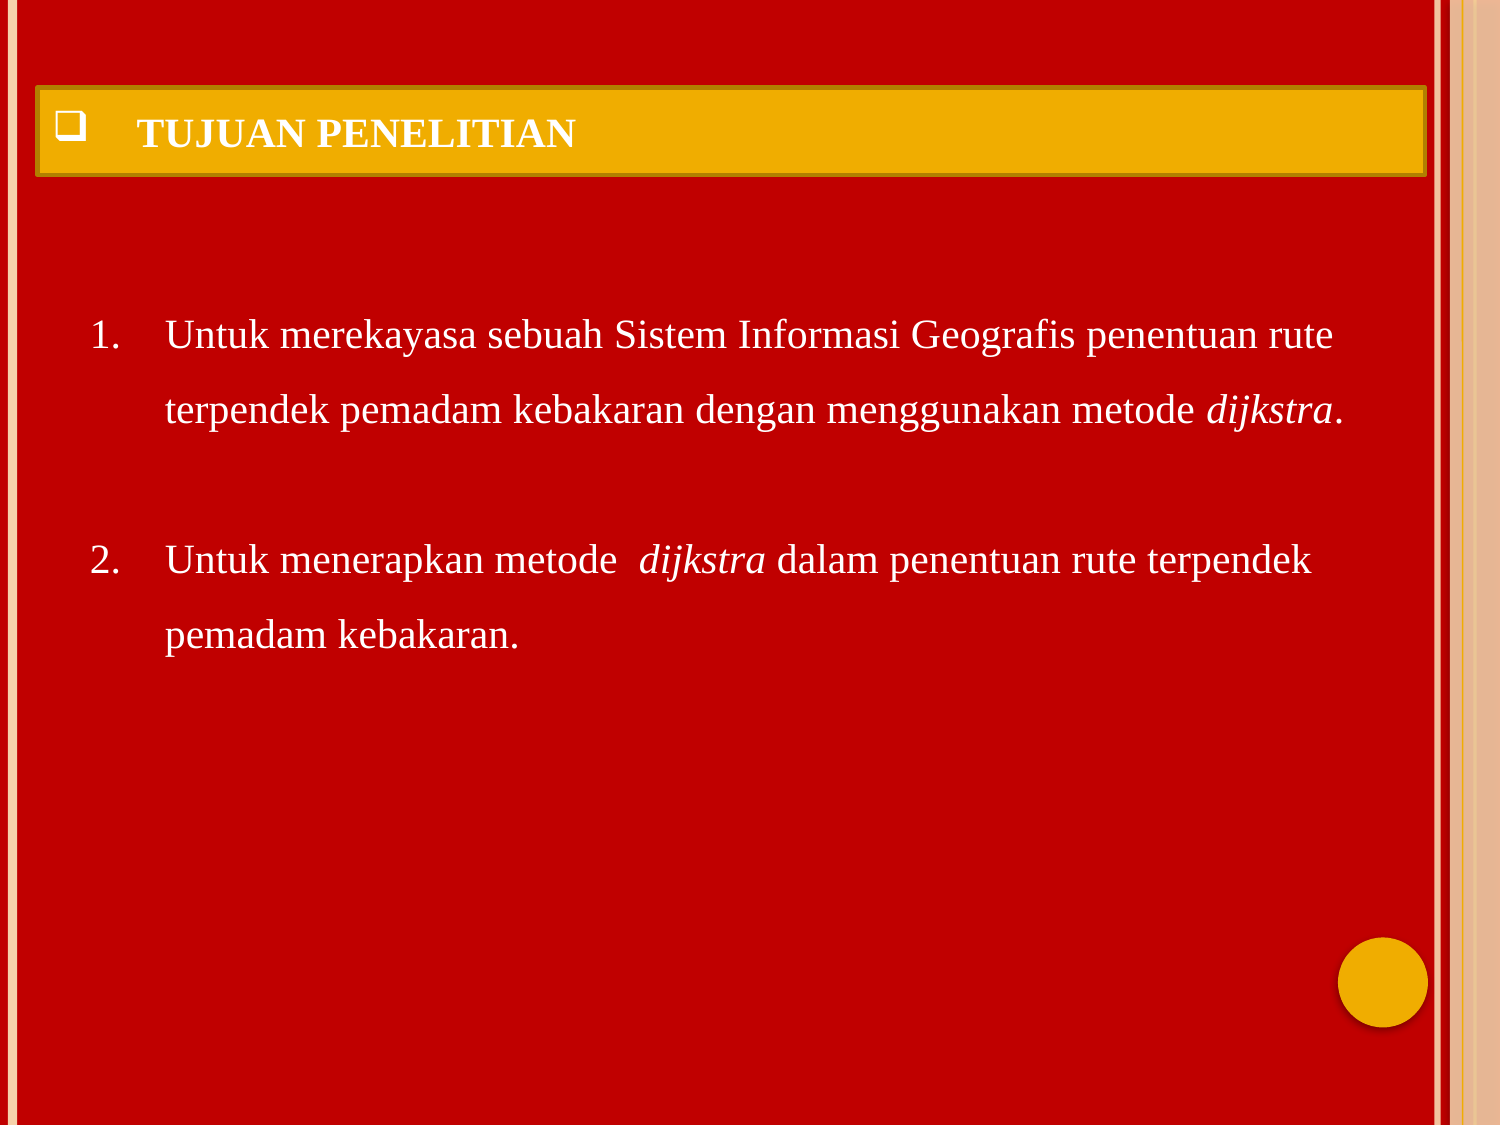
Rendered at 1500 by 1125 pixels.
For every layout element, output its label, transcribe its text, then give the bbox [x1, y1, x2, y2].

text_box Untuk merekayasa sebuah Sistem Informasi Geografis penentuan rute terpendek pemadam kebakaran dengan menggunakan metode dijkstra. Untuk menerapkan metode dijkstra dalam penentuan rute terpendek pemadam kebakaran. [74, 274, 1425, 740]
text_box TUJUAN PENELITIAN [35, 85, 1427, 177]
